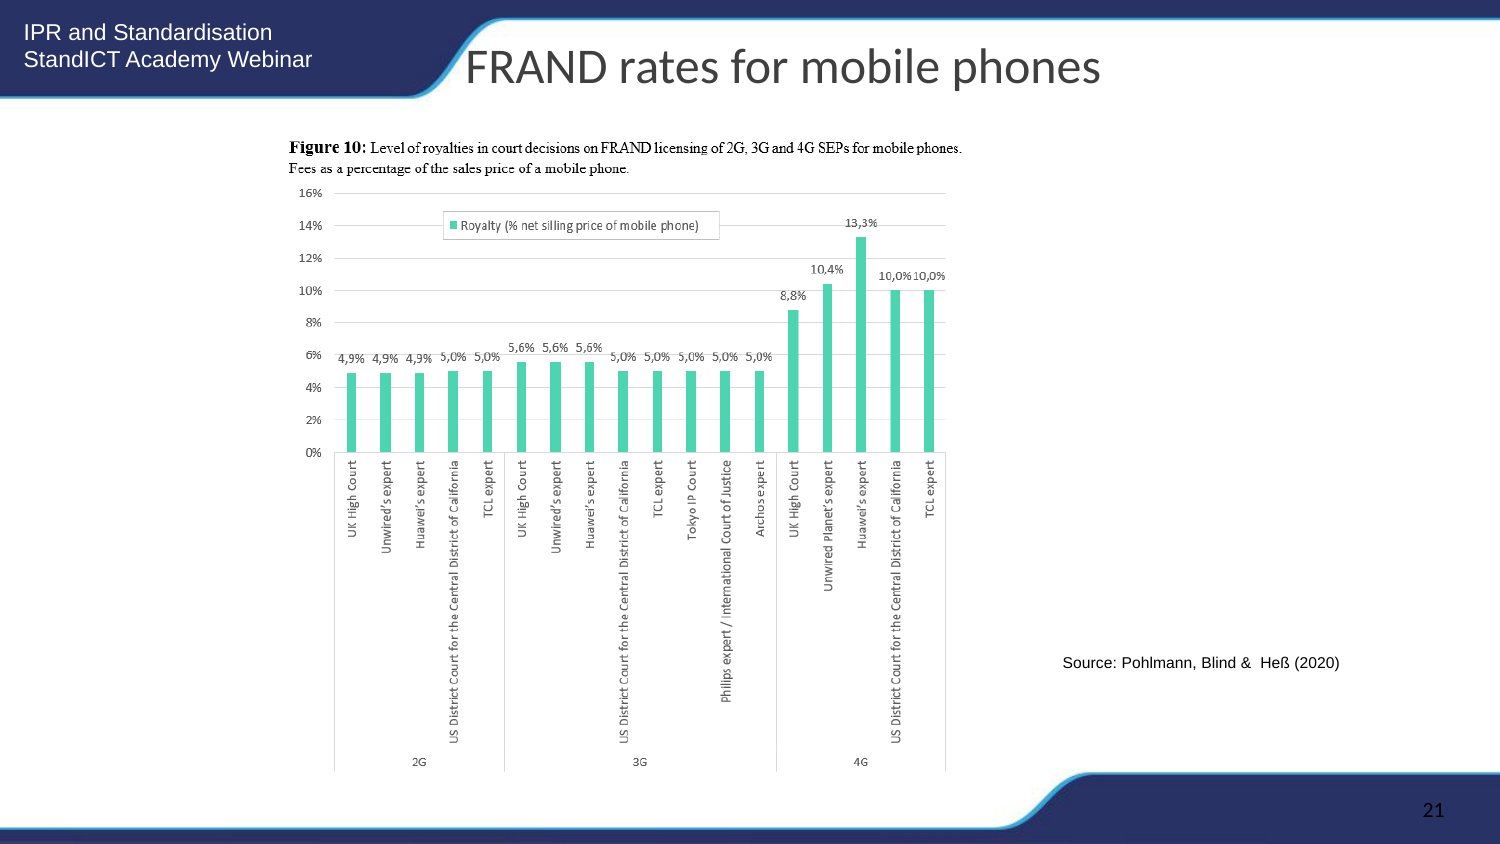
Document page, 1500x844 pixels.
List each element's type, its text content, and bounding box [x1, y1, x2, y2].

picture [0, 0, 1500, 844]
text_box FRAND rates for mobile phones [454, 21, 1500, 129]
text_box Source: Pohlmann, Blind & Heß (2020) [1047, 645, 1443, 679]
